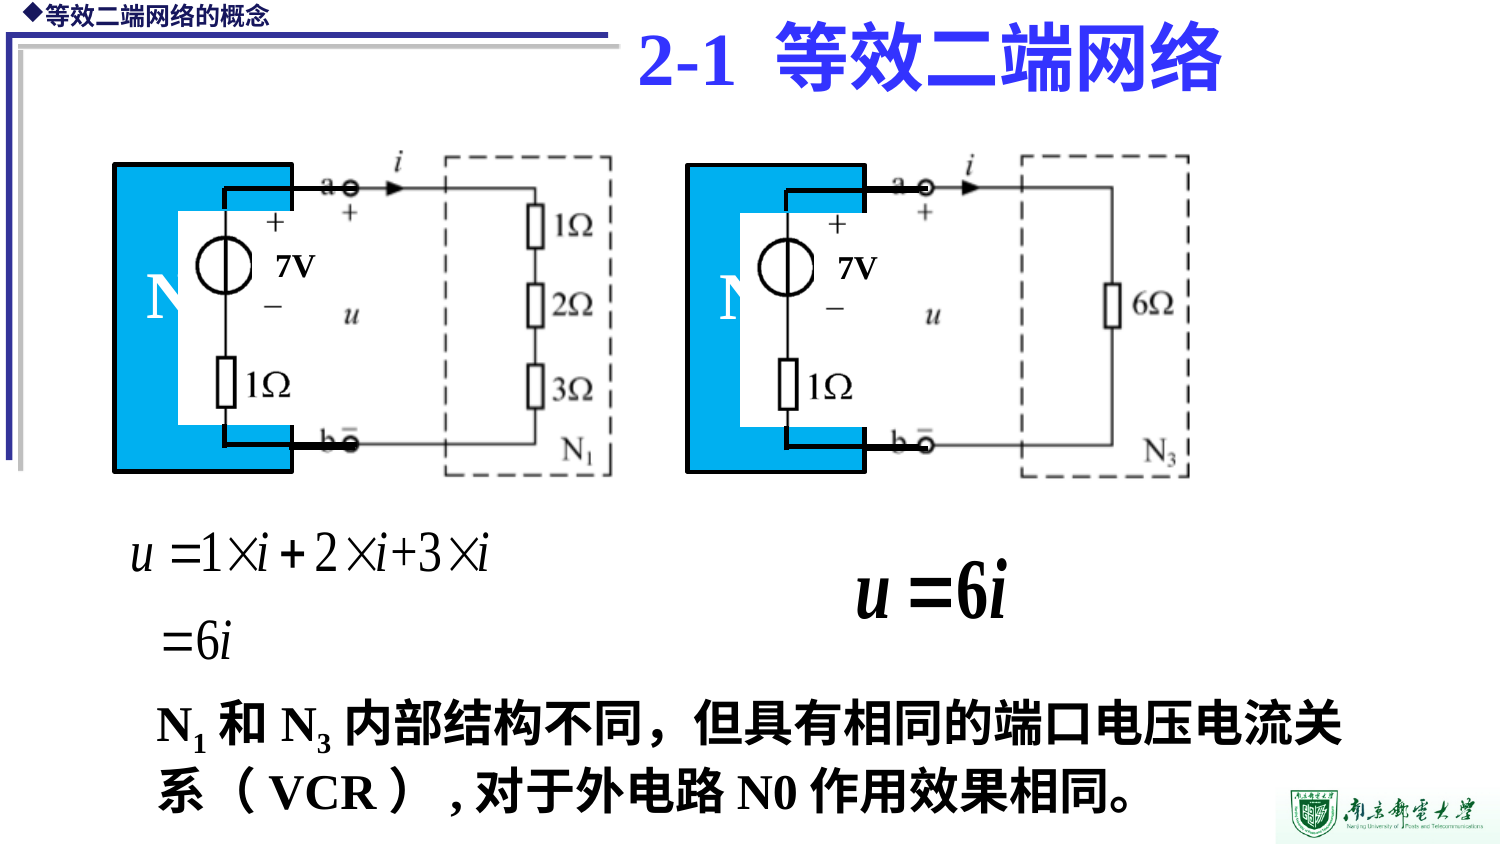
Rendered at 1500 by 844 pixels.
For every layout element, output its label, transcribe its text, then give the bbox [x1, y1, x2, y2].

text_box N1和N3内部结构不同，但具有相同的端口电压电流关系（VCR）,对于外电路N0作用效果相同。 [141, 684, 1359, 828]
text_box 2-1 等效二端网络 [293, 0, 1500, 150]
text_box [739, 190, 920, 451]
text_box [123, 519, 500, 686]
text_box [844, 538, 1023, 640]
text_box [687, 164, 929, 473]
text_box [114, 164, 356, 472]
picture [1275, 781, 1500, 844]
picture [866, 107, 1223, 496]
picture [241, 102, 641, 496]
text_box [178, 188, 358, 449]
